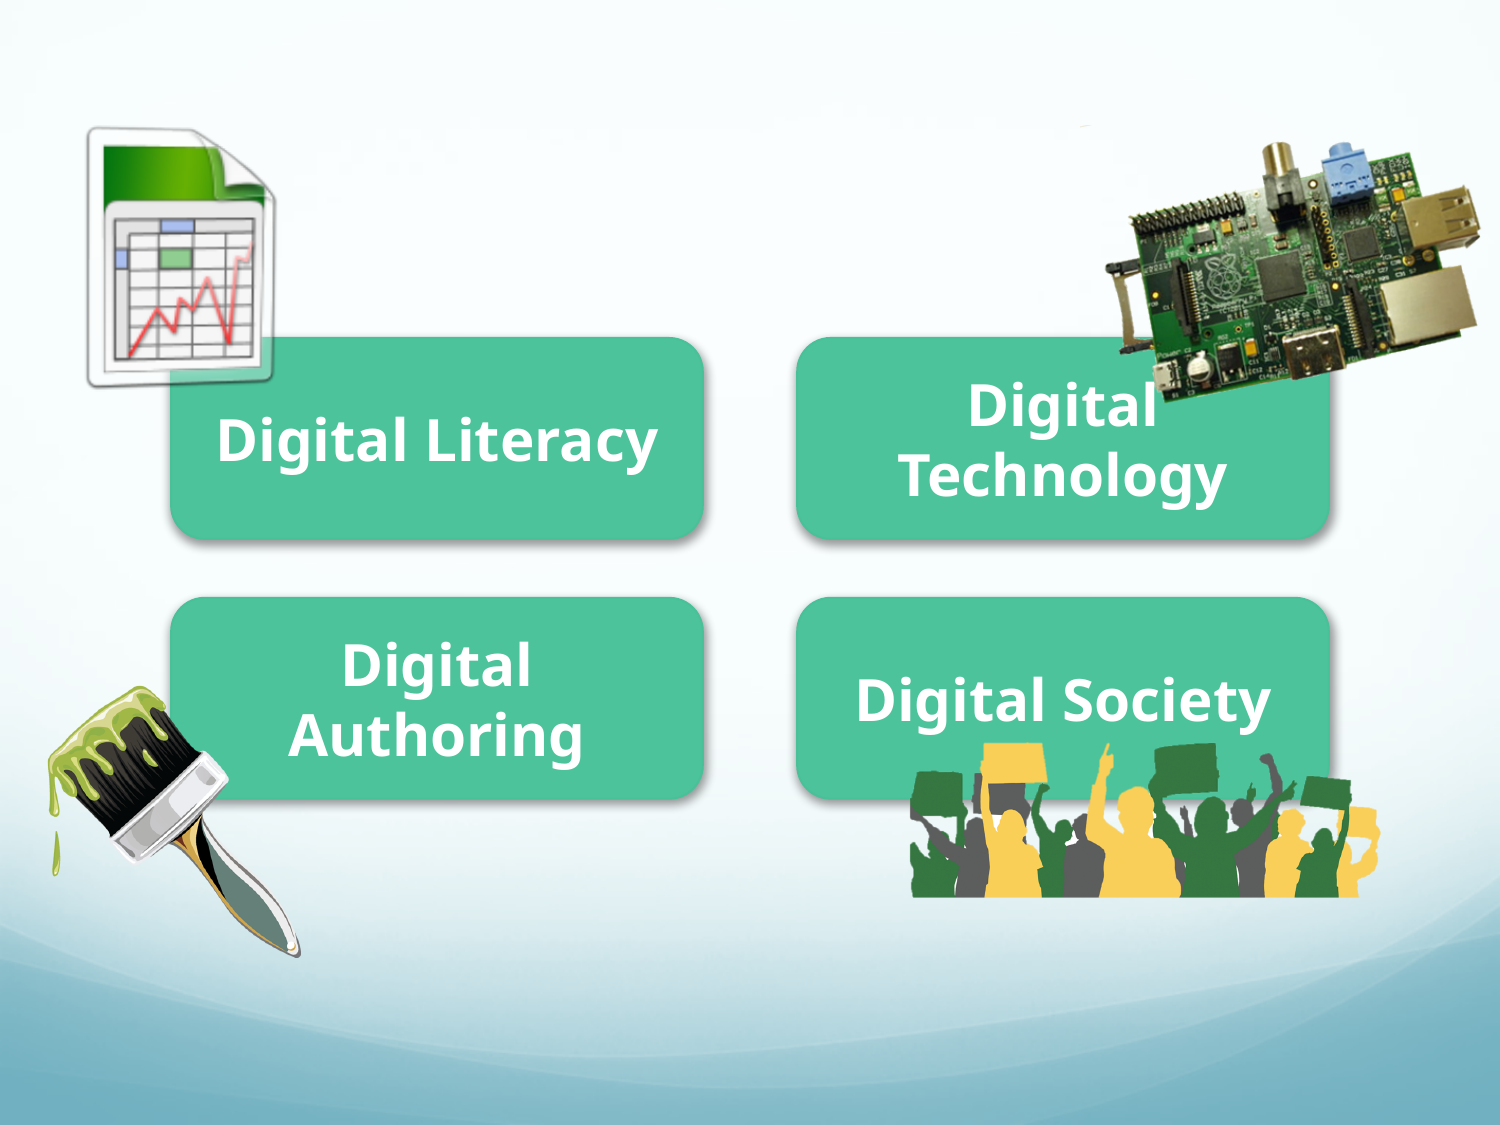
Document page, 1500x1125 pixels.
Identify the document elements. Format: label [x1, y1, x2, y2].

text_box [28, 597, 704, 965]
text_box [51, 124, 704, 540]
text_box [796, 597, 1383, 898]
text_box [796, 124, 1500, 540]
